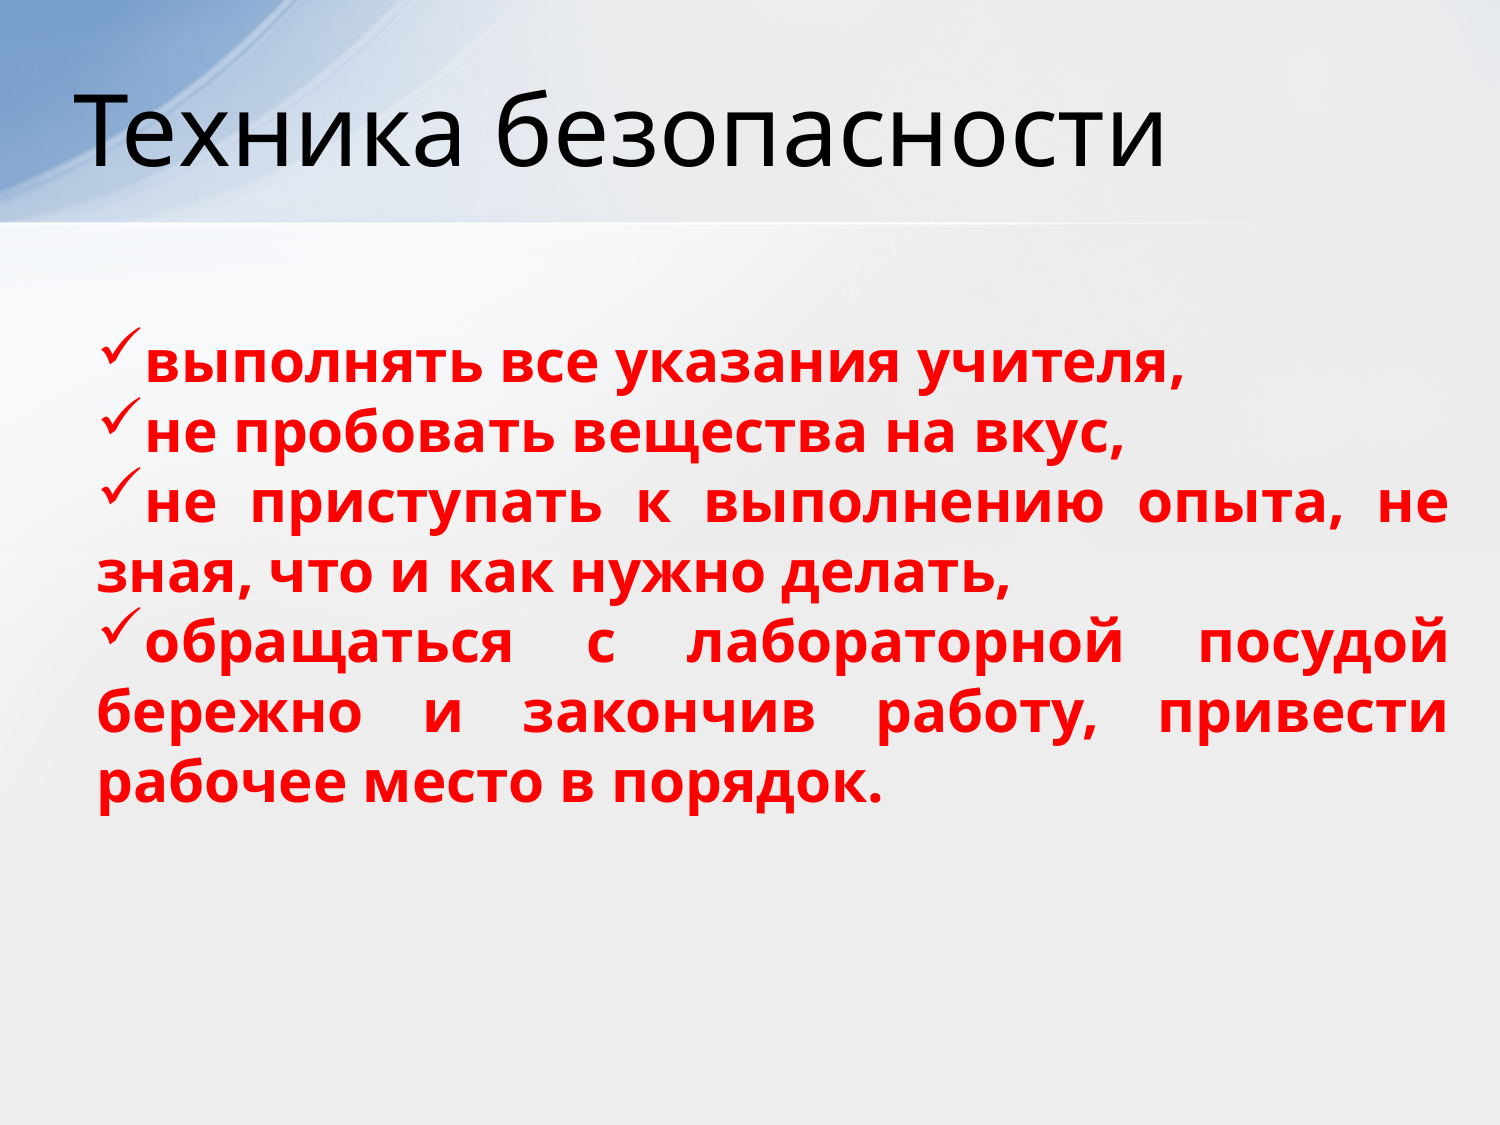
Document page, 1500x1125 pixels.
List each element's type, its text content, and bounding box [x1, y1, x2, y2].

picture [0, 0, 1500, 1125]
text_box Техника безопасности [58, 58, 1372, 194]
text_box выполнять все указания учителя, не пробовать вещества на вкус, не приступать к выполнению опыта, не зная, что и как нужно делать, обращаться с лабораторной посудой бережно и закончив работу, привести рабочее место в порядок. [81, 316, 1465, 821]
